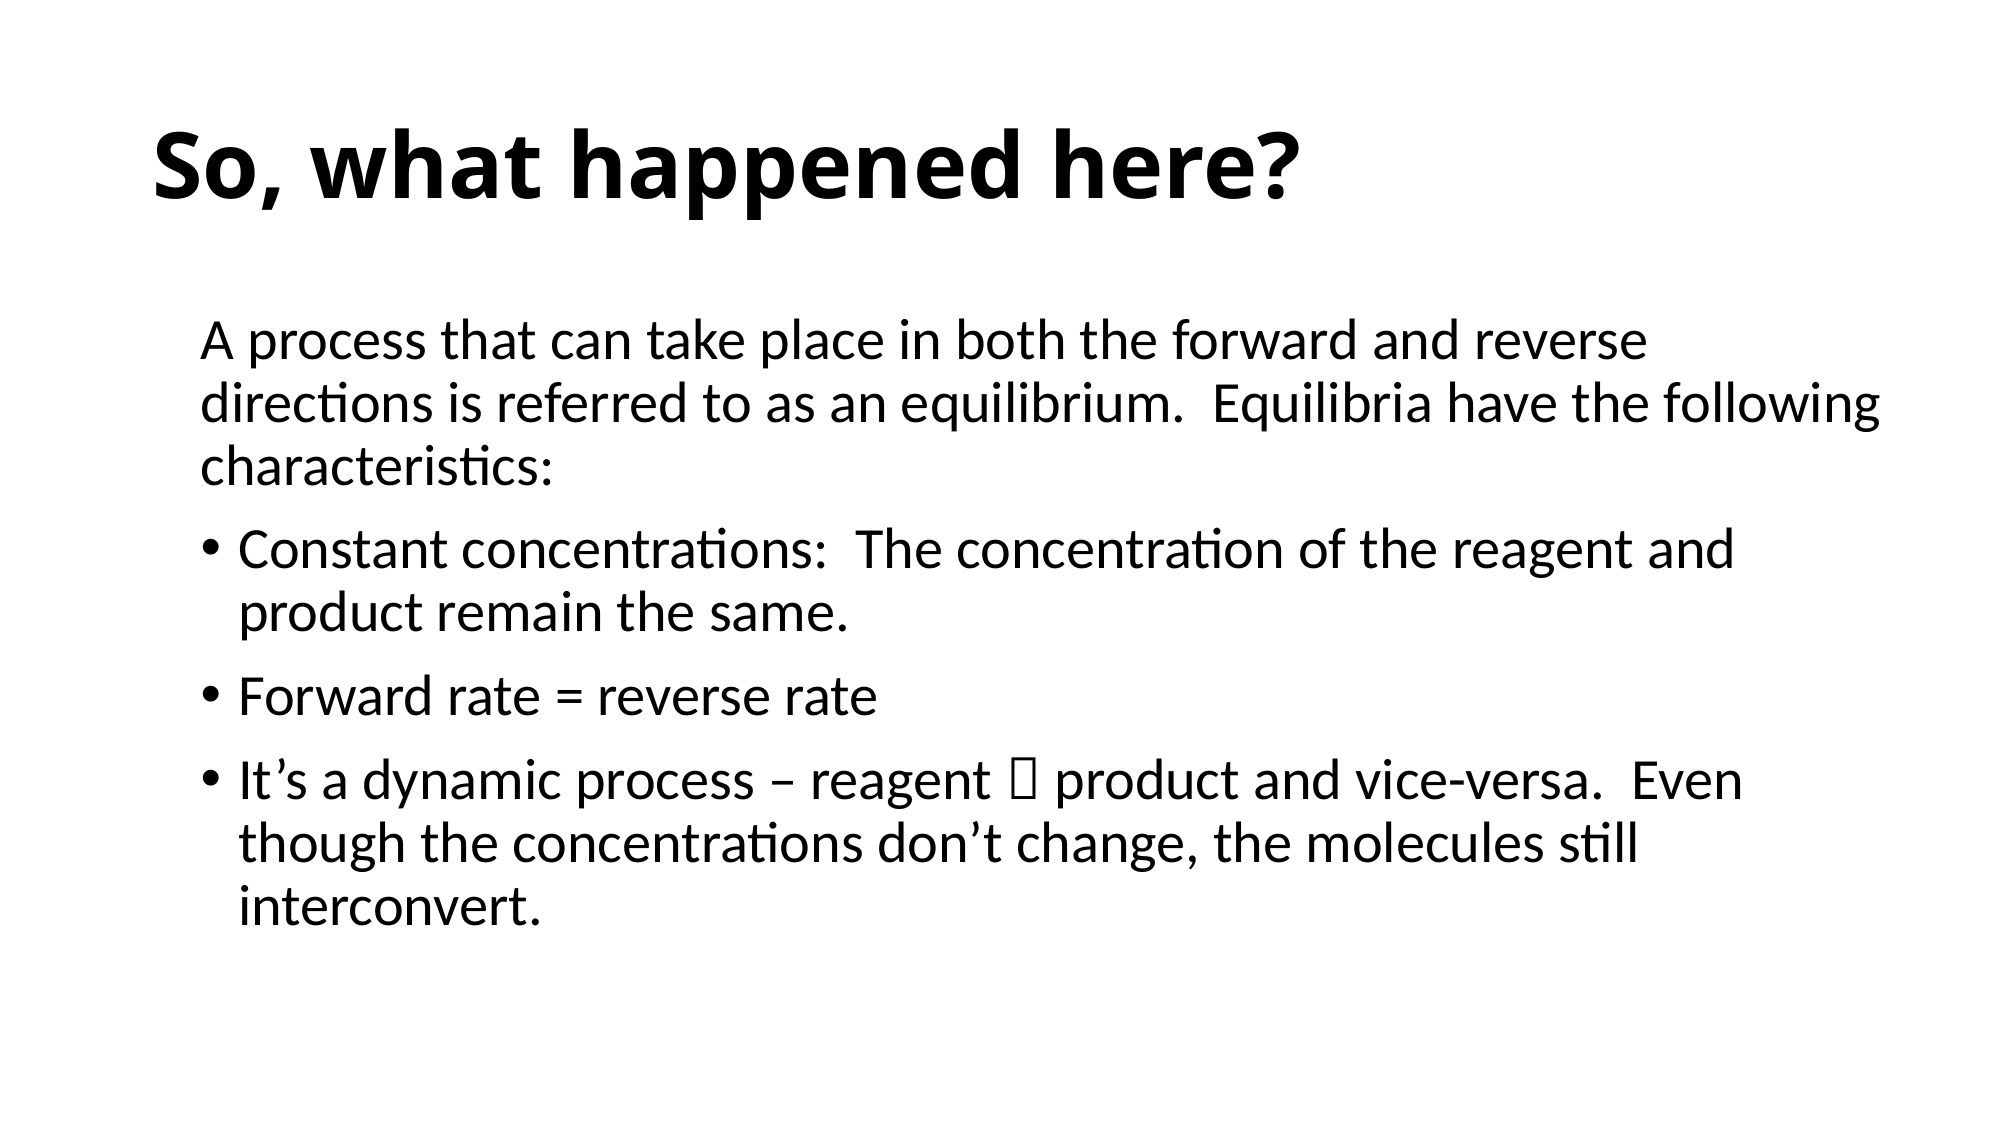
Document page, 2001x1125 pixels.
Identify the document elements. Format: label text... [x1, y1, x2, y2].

list A process that can take place in both the forward and reverse directions is referred to as an equilibrium. Equilibria have the following characteristics: Constant concentrations: The concentration of the reagent and product remain the same. Forward rate = reverse rate It’s a dynamic process – reagent  product and vice-versa. Even though the concentrations don’t change, the molecules still interconvert. [185, 301, 1911, 1016]
title So, what happened here? [137, 59, 1863, 278]
